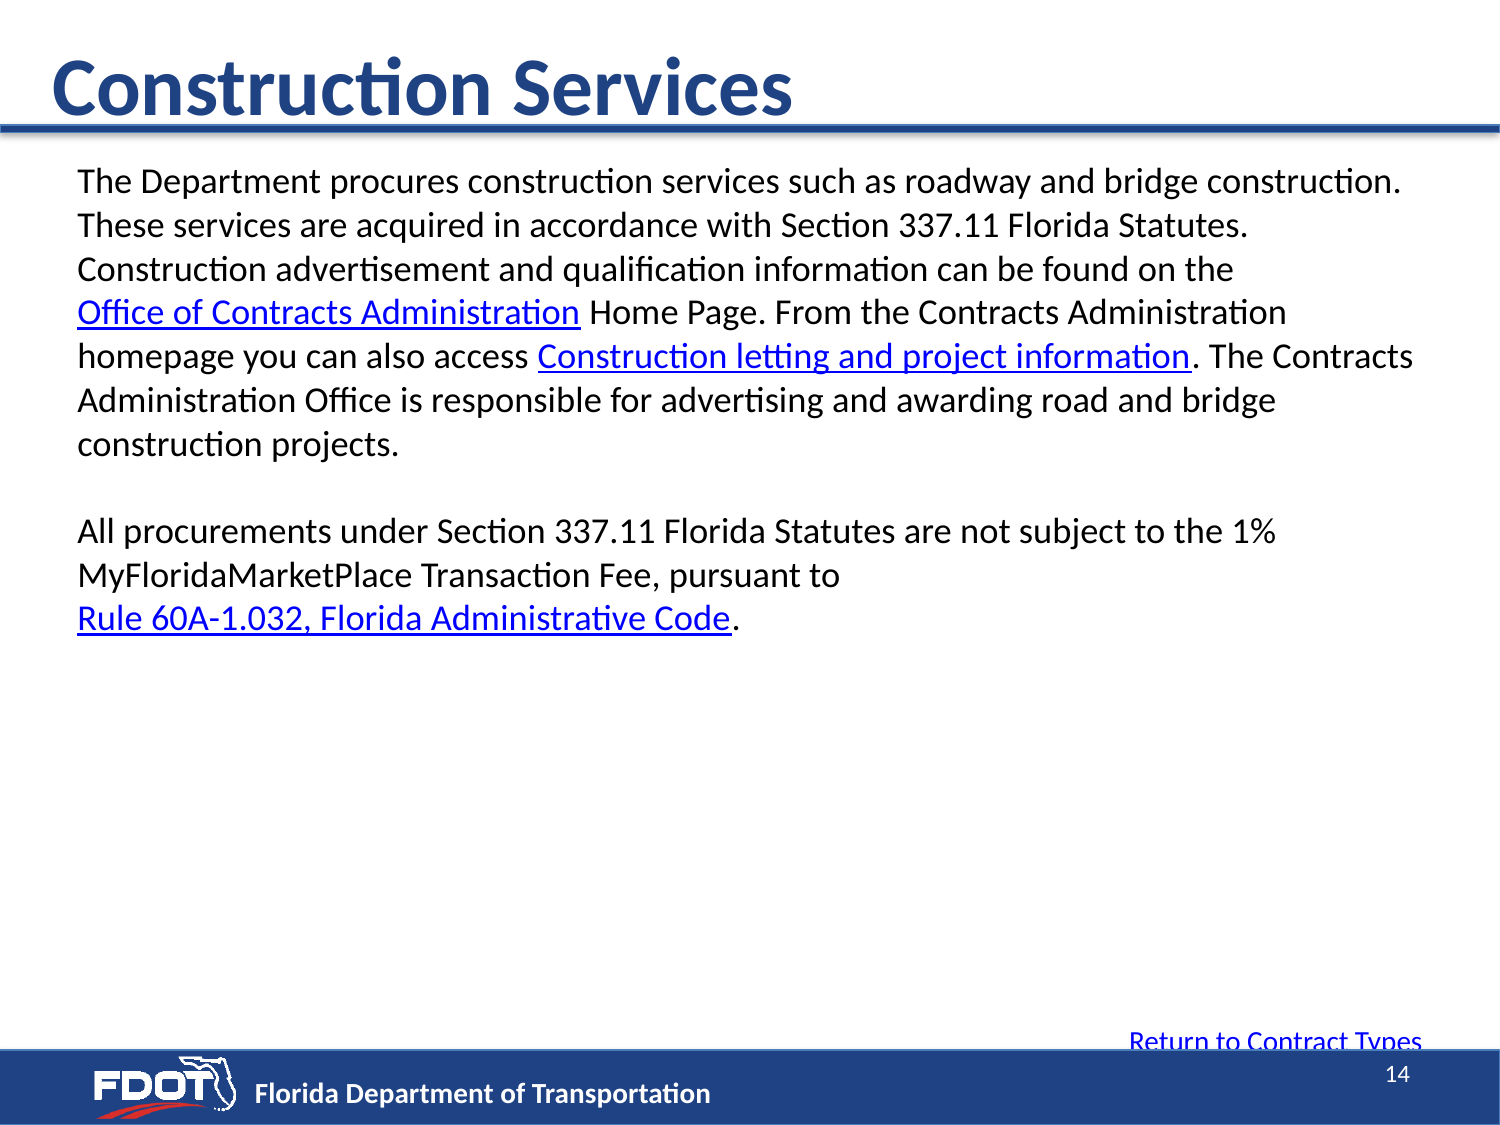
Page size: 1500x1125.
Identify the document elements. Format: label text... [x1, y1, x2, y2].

text_box [0, 124, 1500, 133]
slide_number 14 [1074, 1042, 1425, 1103]
text_box Construction Services [37, 24, 1400, 123]
picture [89, 1053, 241, 1122]
text_box The Department procures construction services such as roadway and bridge construction. These services are acquired in accordance with Section 337.11 Florida Statutes. Construction advertisement and qualification information can be found on the Office of Contracts Administration Home Page. From the Contracts Administration homepage you can also access Construction letting and project information. The Contracts Administration Office is responsible for advertising and awarding road and bridge construction projects. All procurements under Section 337.11 Florida Statutes are not subject to the 1% MyFloridaMarketPlace Transaction Fee, pursuant to Rule 60A-1.032, Florida Administrative Code. Return to Contract Types [62, 149, 1438, 1048]
text_box [244, 1049, 1500, 1125]
text_box [0, 1049, 1074, 1125]
text_box Florida Department of Transportation [246, 1067, 1438, 1117]
